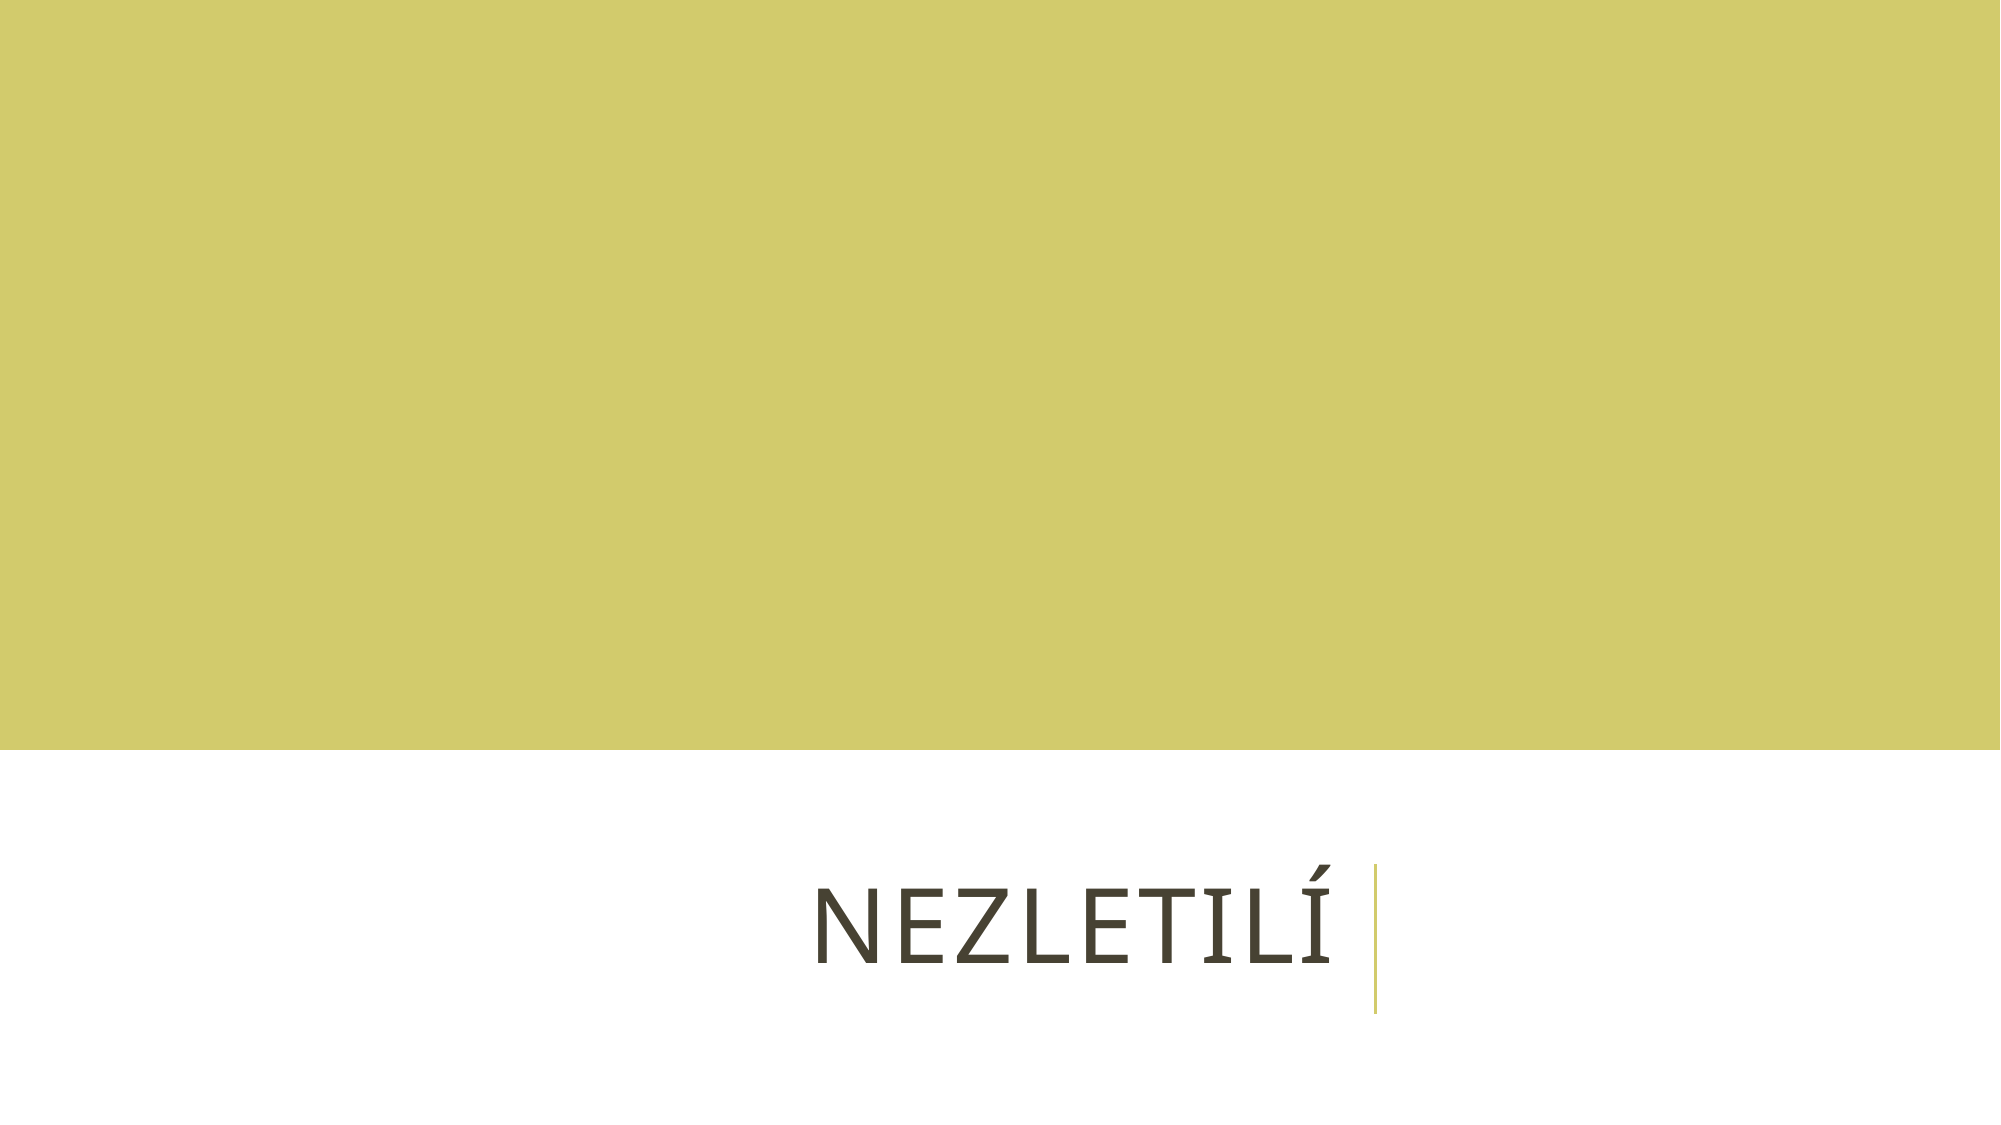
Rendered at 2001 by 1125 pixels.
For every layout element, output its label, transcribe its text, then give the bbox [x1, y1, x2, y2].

title Nezletilí [75, 813, 1350, 1054]
